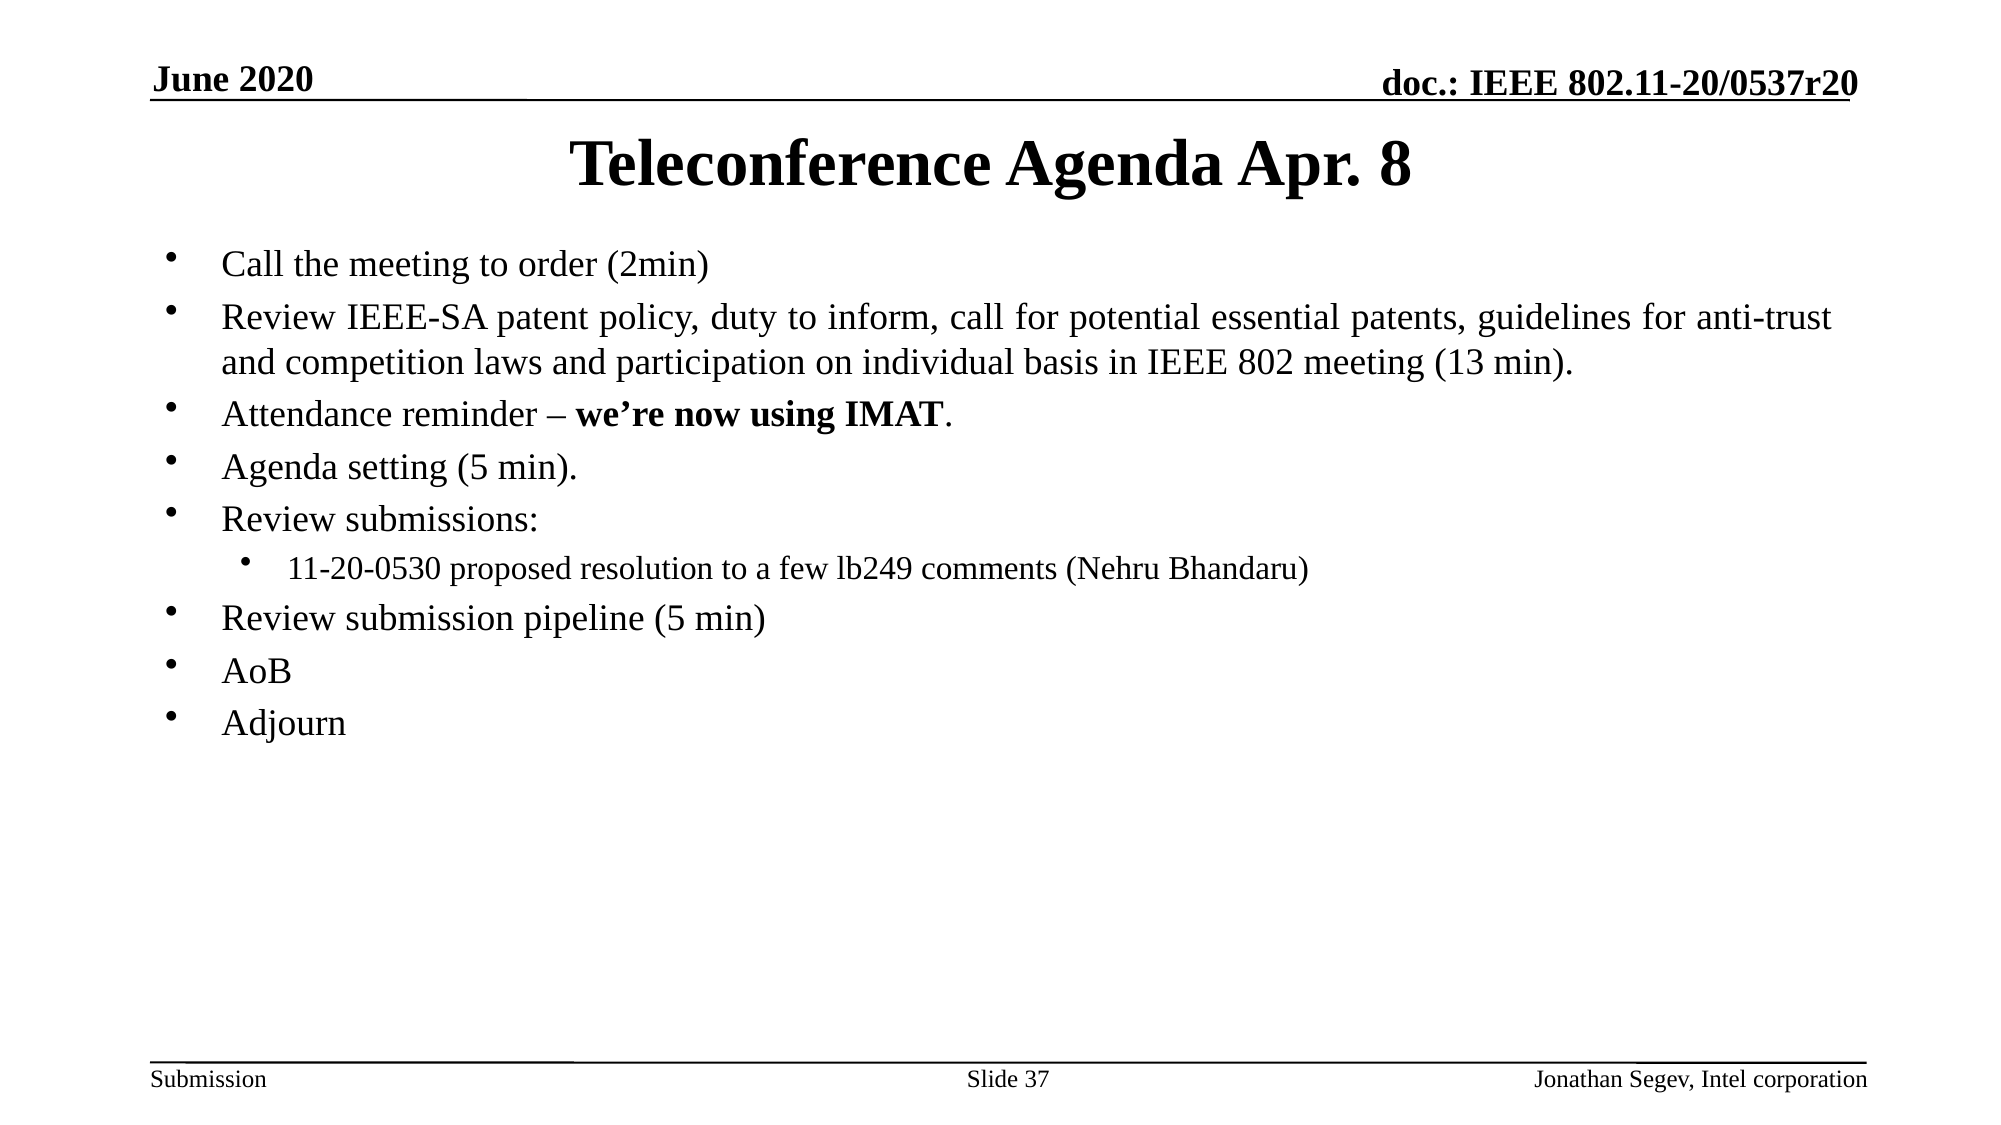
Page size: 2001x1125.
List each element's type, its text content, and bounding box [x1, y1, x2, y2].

list Call the meeting to order (2min) Review IEEE-SA patent policy, duty to inform, call for potential essential patents, guidelines for anti-trust and competition laws and participation on individual basis in IEEE 802 meeting (13 min). Attendance reminder – we’re now using IMAT. Agenda setting (5 min). Review submissions: 11-20-0530 proposed resolution to a few lb249 comments (Nehru Bhandaru) Review submission pipeline (5 min) AoB Adjourn [149, 231, 1850, 1000]
footer Jonathan Segev, Intel corporation [1171, 1061, 1869, 1093]
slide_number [152, 54, 563, 100]
slide_number Slide 37 [950, 1061, 1067, 1123]
title Teleconference Agenda Apr. 8 [149, 112, 1850, 205]
